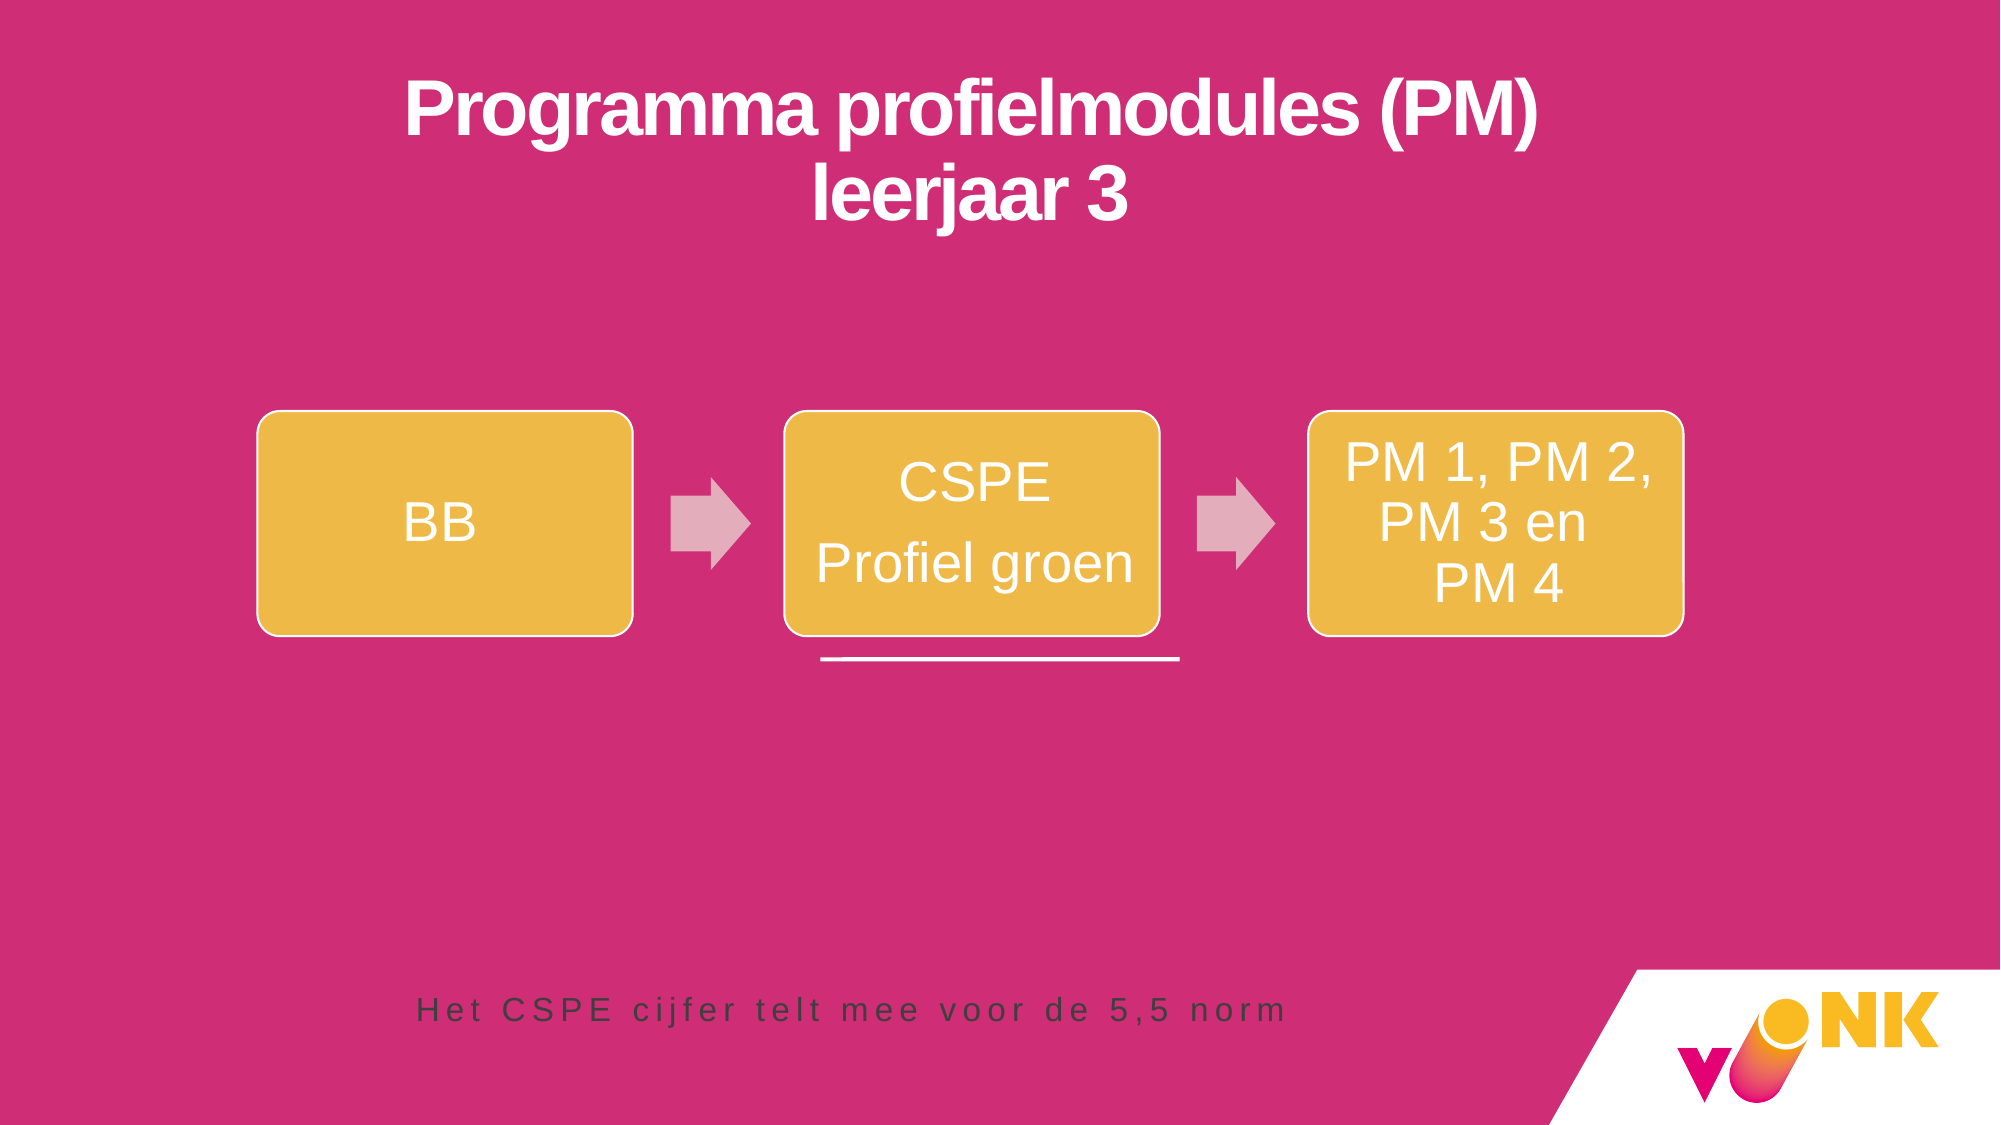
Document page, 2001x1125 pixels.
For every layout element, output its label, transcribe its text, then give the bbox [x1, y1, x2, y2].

list Het CSPE cijfer telt mee voor de 5,5 norm [256, 985, 1446, 1041]
picture [1677, 992, 1939, 1103]
title Programma profielmodules (PM) leerjaar 3 [256, 59, 1685, 327]
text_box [256, 327, 1685, 720]
